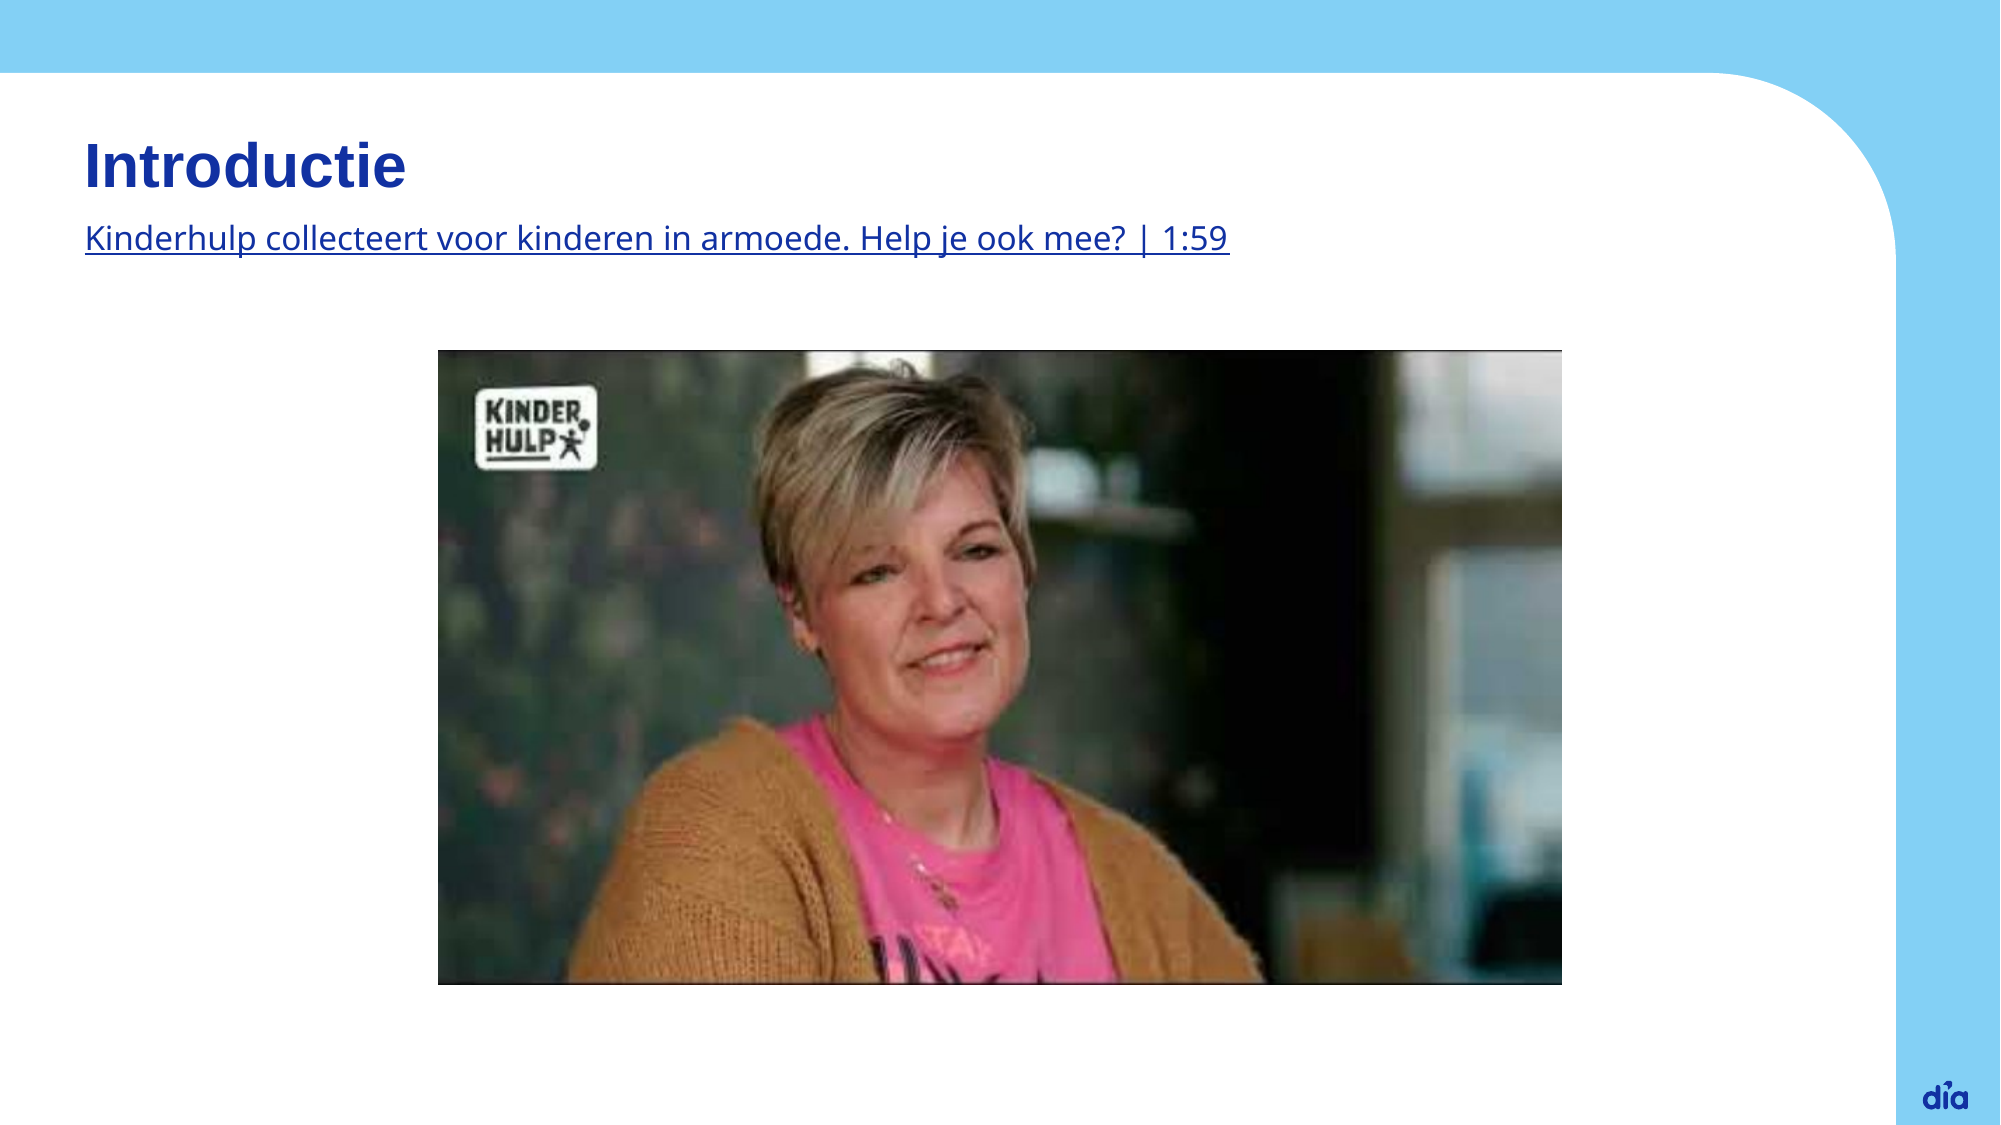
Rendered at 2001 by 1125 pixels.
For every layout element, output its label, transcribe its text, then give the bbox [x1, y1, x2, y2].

title Introductie [84, 72, 1916, 200]
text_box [437, 349, 1563, 986]
list Kinderhulp collecteert voor kinderen in armoede. Help je ook mee? | 1:59 [84, 217, 1916, 277]
